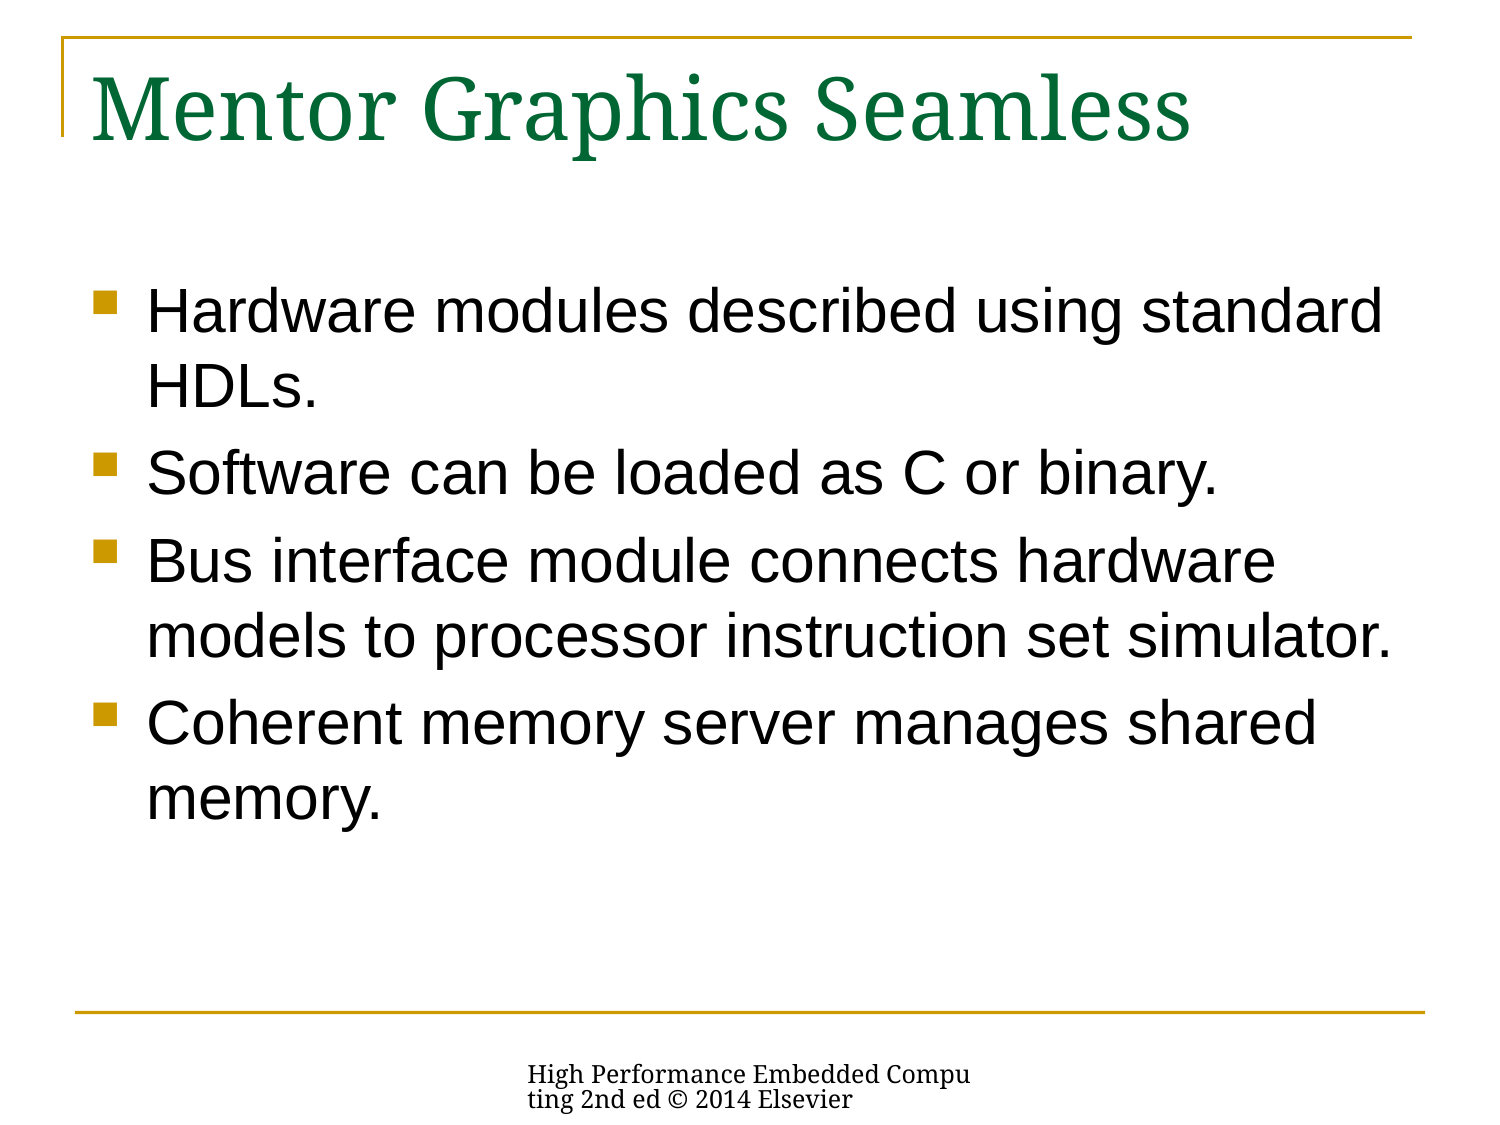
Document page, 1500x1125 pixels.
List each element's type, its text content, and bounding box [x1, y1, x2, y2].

title Mentor Graphics Seamless [75, 45, 1425, 233]
list Hardware modules described using standard HDLs. Software can be loaded as C or binary. Bus interface module connects hardware models to processor instruction set simulator. Coherent memory server manages shared memory. [75, 262, 1425, 1006]
footer High Performance Embedded Computing 2nd ed © 2014 Elsevier [512, 1025, 988, 1100]
